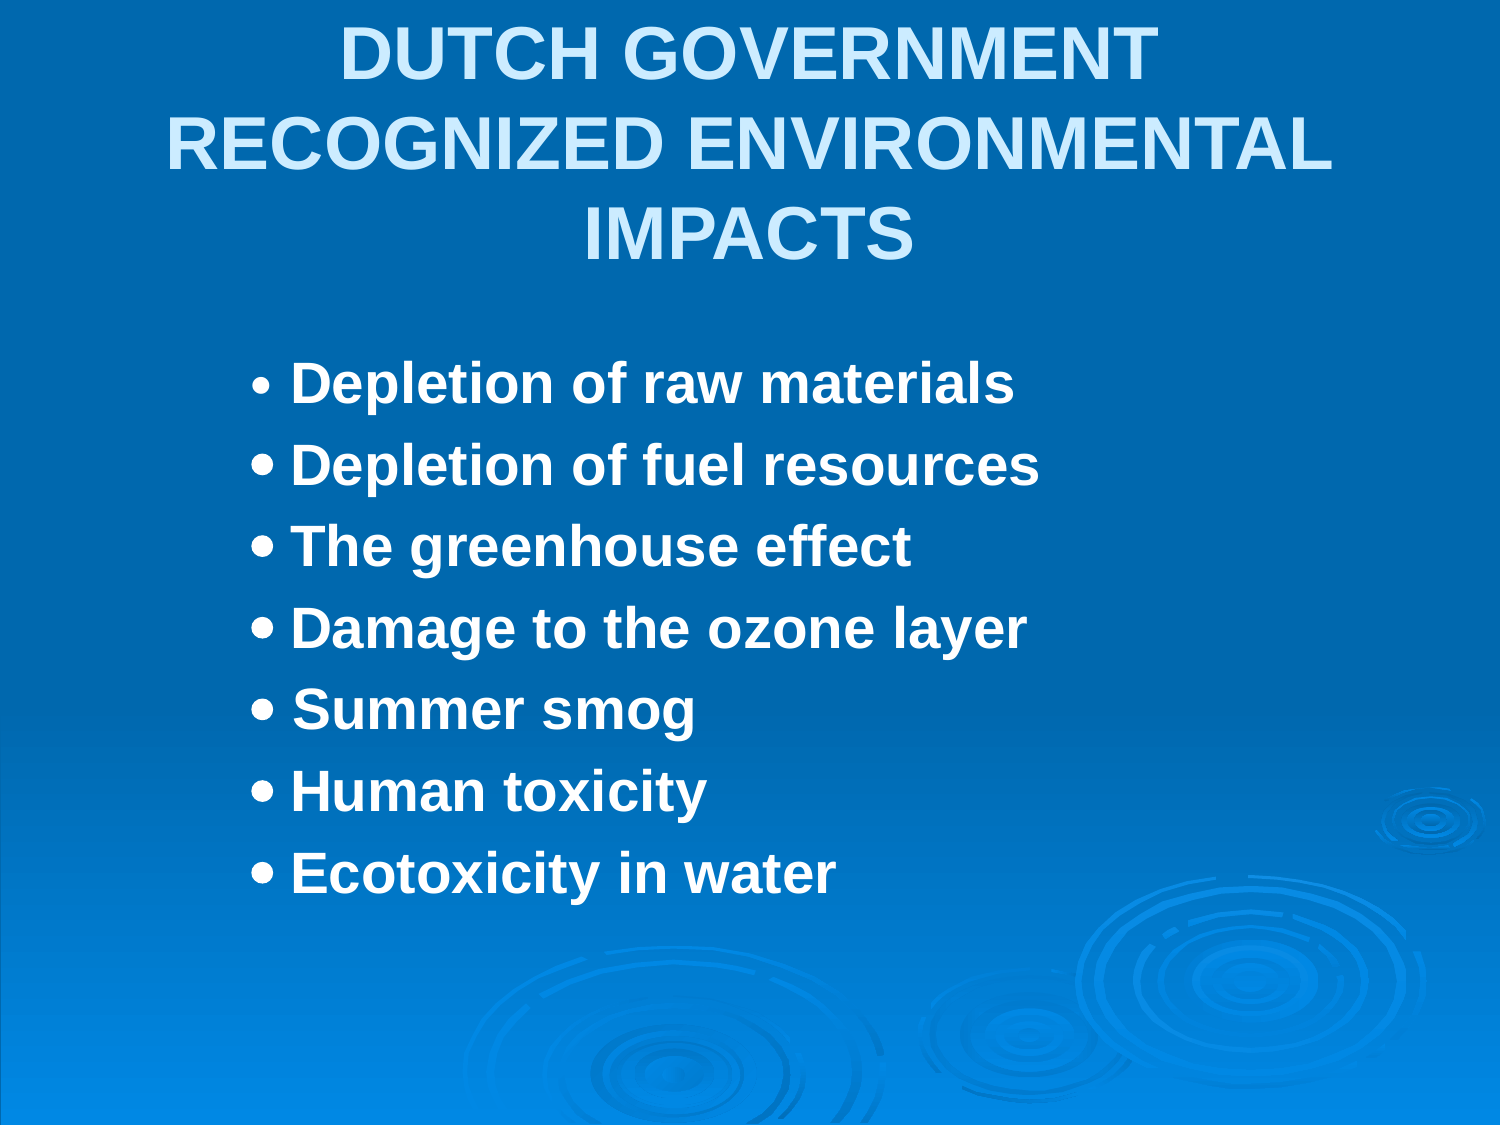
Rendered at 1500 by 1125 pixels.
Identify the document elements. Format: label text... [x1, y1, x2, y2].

title DUTCH GOVERNMENT RECOGNIZED ENVIRONMENTAL IMPACTS [74, 45, 1426, 233]
list  Depletion of raw materials  Depletion of fuel resources  The greenhouse effect  Damage to the ozone layer  Summer smog  Human toxicity  Ecotoxicity in water [87, 337, 1438, 1081]
